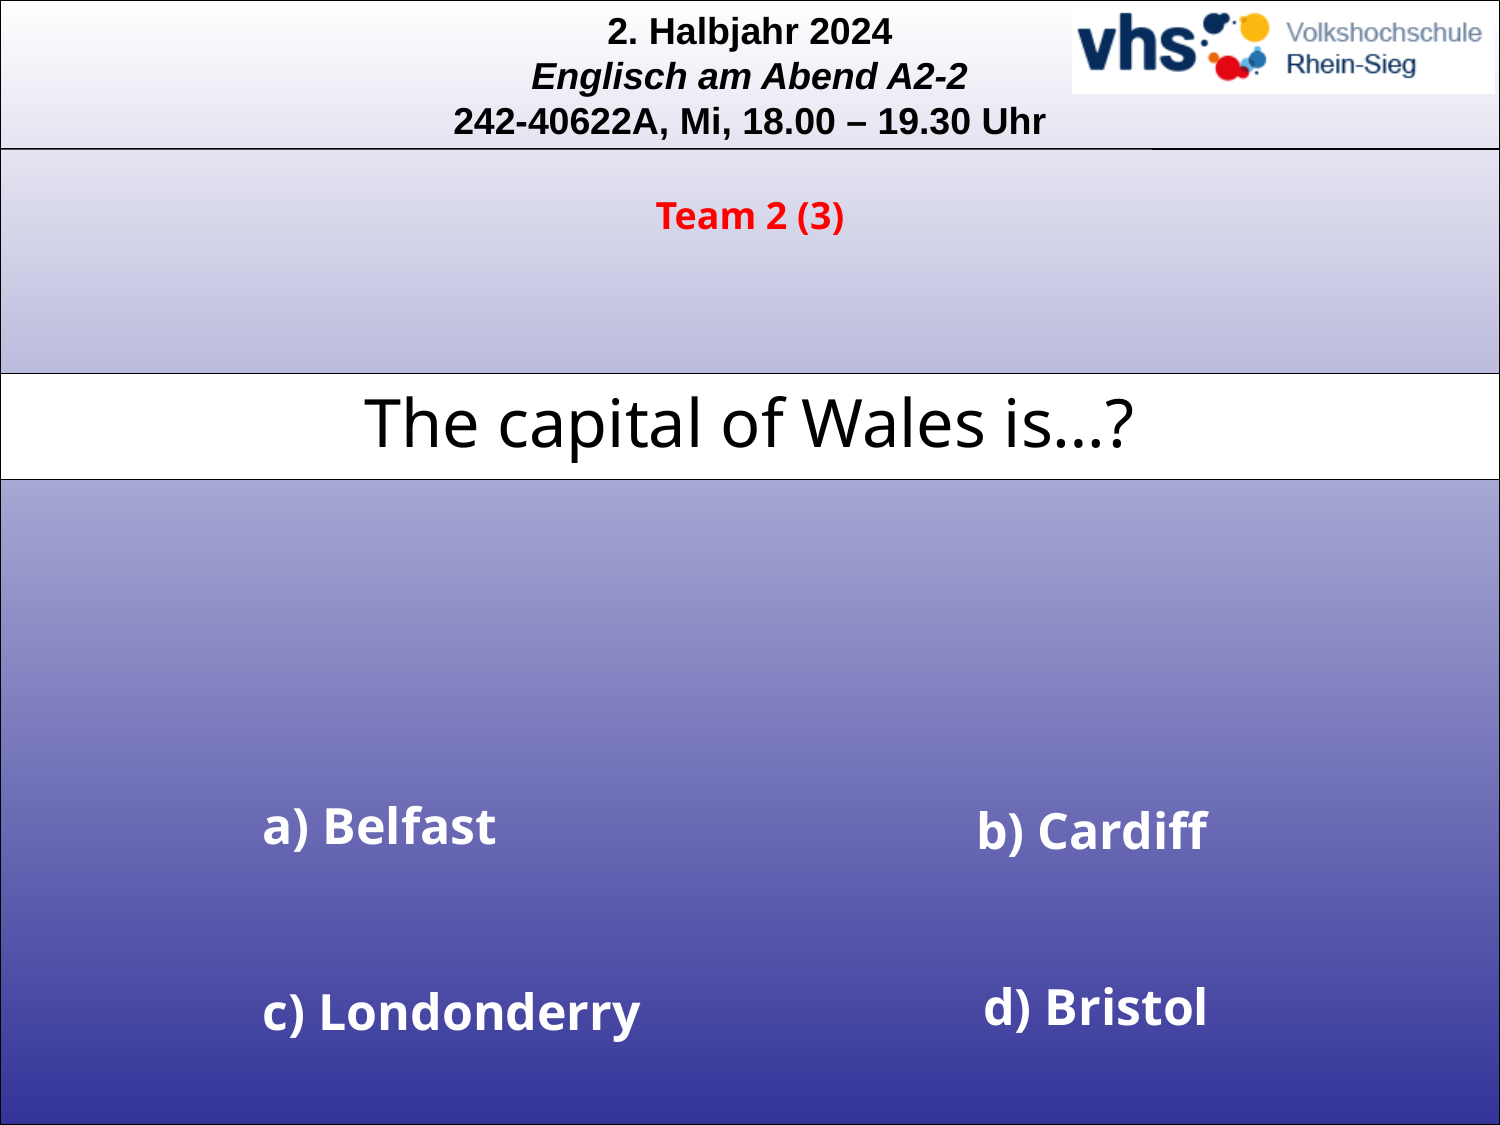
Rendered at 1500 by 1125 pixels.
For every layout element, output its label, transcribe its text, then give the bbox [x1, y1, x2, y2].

text_box d) Bristol [968, 967, 1483, 1043]
text_box a) Belfast [248, 786, 910, 862]
text_box b) Cardiff [961, 792, 1500, 867]
picture [1072, 7, 1495, 94]
text_box c) Londonderry [248, 972, 886, 1048]
title The capital of Wales is…? [0, 373, 1500, 480]
text_box Team 2 (3) [0, 184, 1500, 245]
